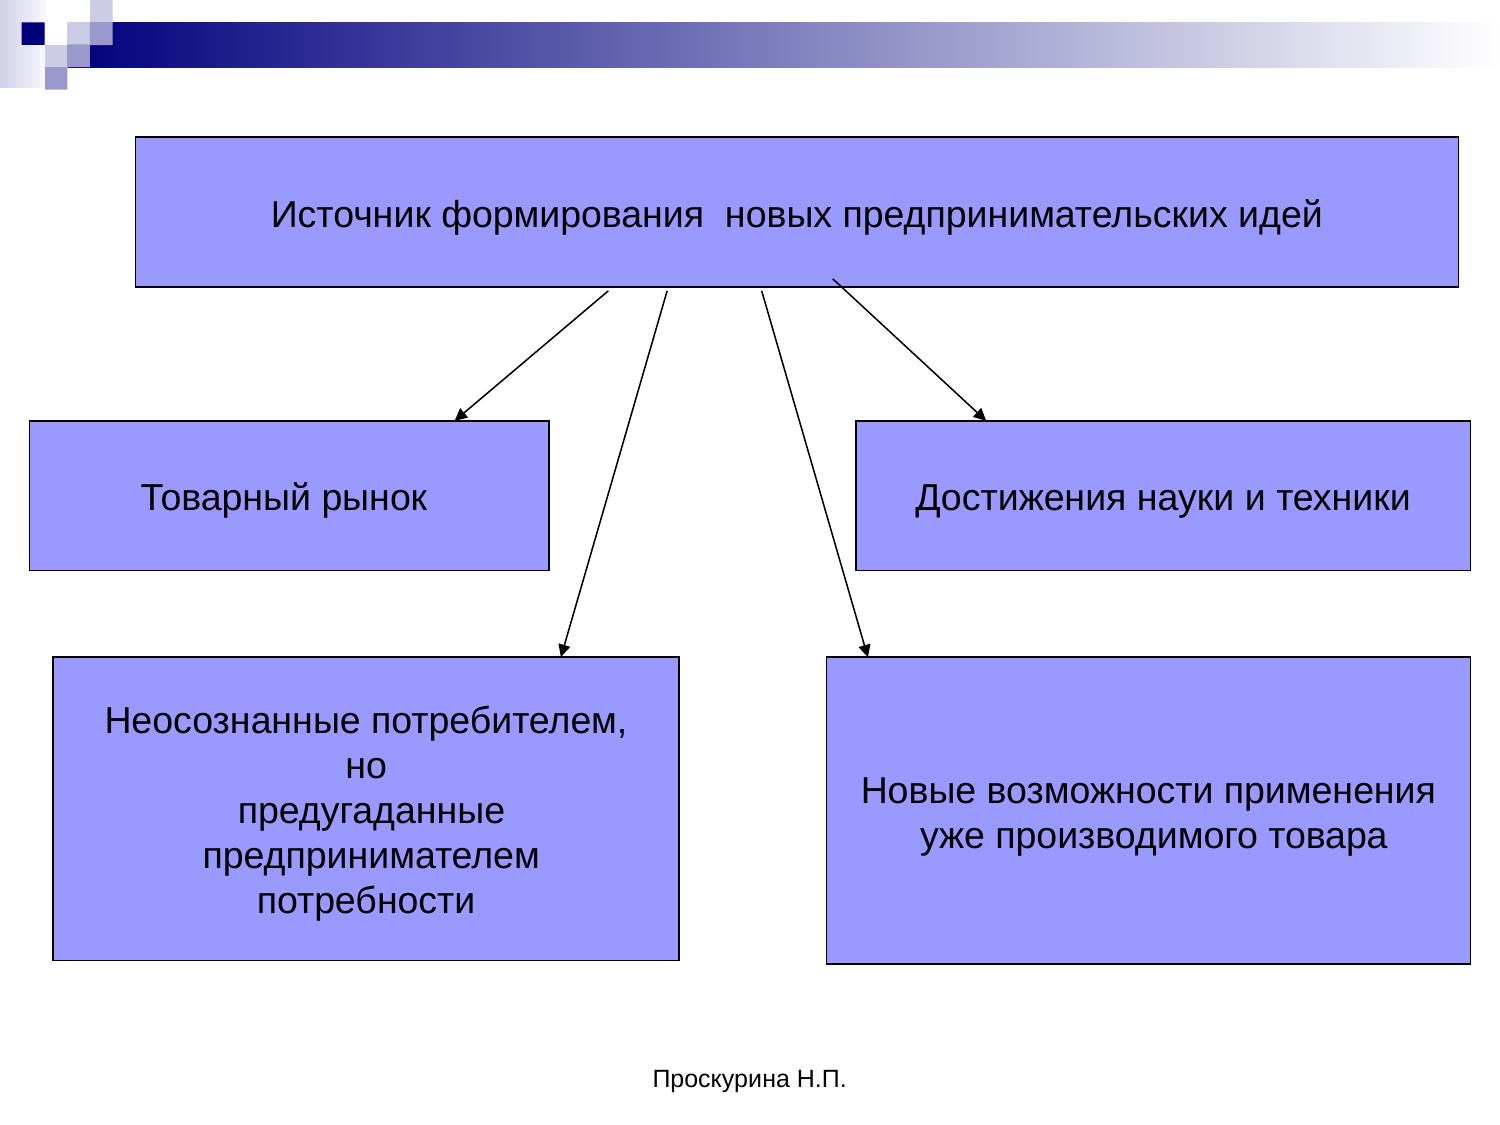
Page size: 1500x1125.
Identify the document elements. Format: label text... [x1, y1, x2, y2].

text_box Достижения науки и техники [856, 420, 1471, 571]
text_box [558, 290, 668, 657]
text_box Неосознанные потребителем, но предугаданные предпринимателем потребности [53, 656, 680, 961]
text_box Источник формирования новых предпринимательских идей [135, 137, 1459, 288]
text_box Новые возможности применения уже производимого товара [826, 657, 1471, 965]
footer Проскурина Н.П. [512, 1024, 988, 1101]
text_box Товарный рынок [29, 420, 550, 571]
text_box [454, 290, 609, 421]
text_box [761, 290, 871, 658]
text_box [832, 278, 987, 421]
